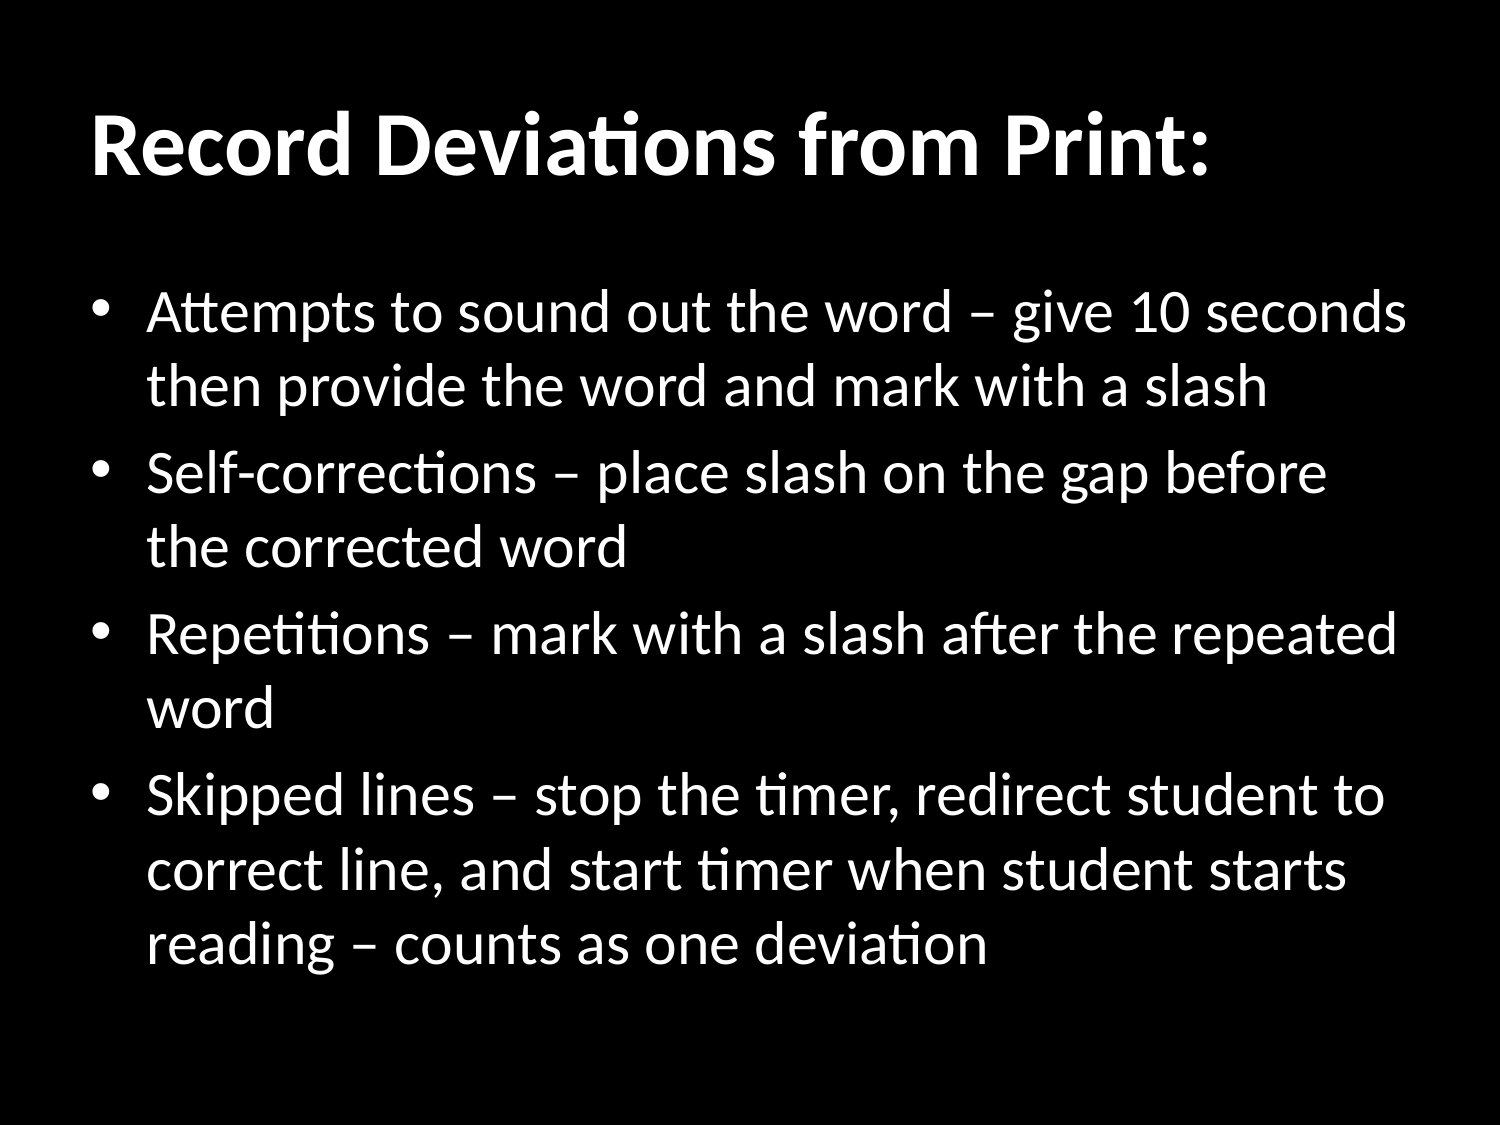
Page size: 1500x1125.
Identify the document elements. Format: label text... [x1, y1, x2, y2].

title Record Deviations from Print: [75, 45, 1425, 233]
list Attempts to sound out the word – give 10 seconds then provide the word and mark with a slash Self-corrections – place slash on the gap before the corrected word Repetitions – mark with a slash after the repeated word Skipped lines – stop the timer, redirect student to correct line, and start timer when student starts reading – counts as one deviation [75, 262, 1425, 1005]
